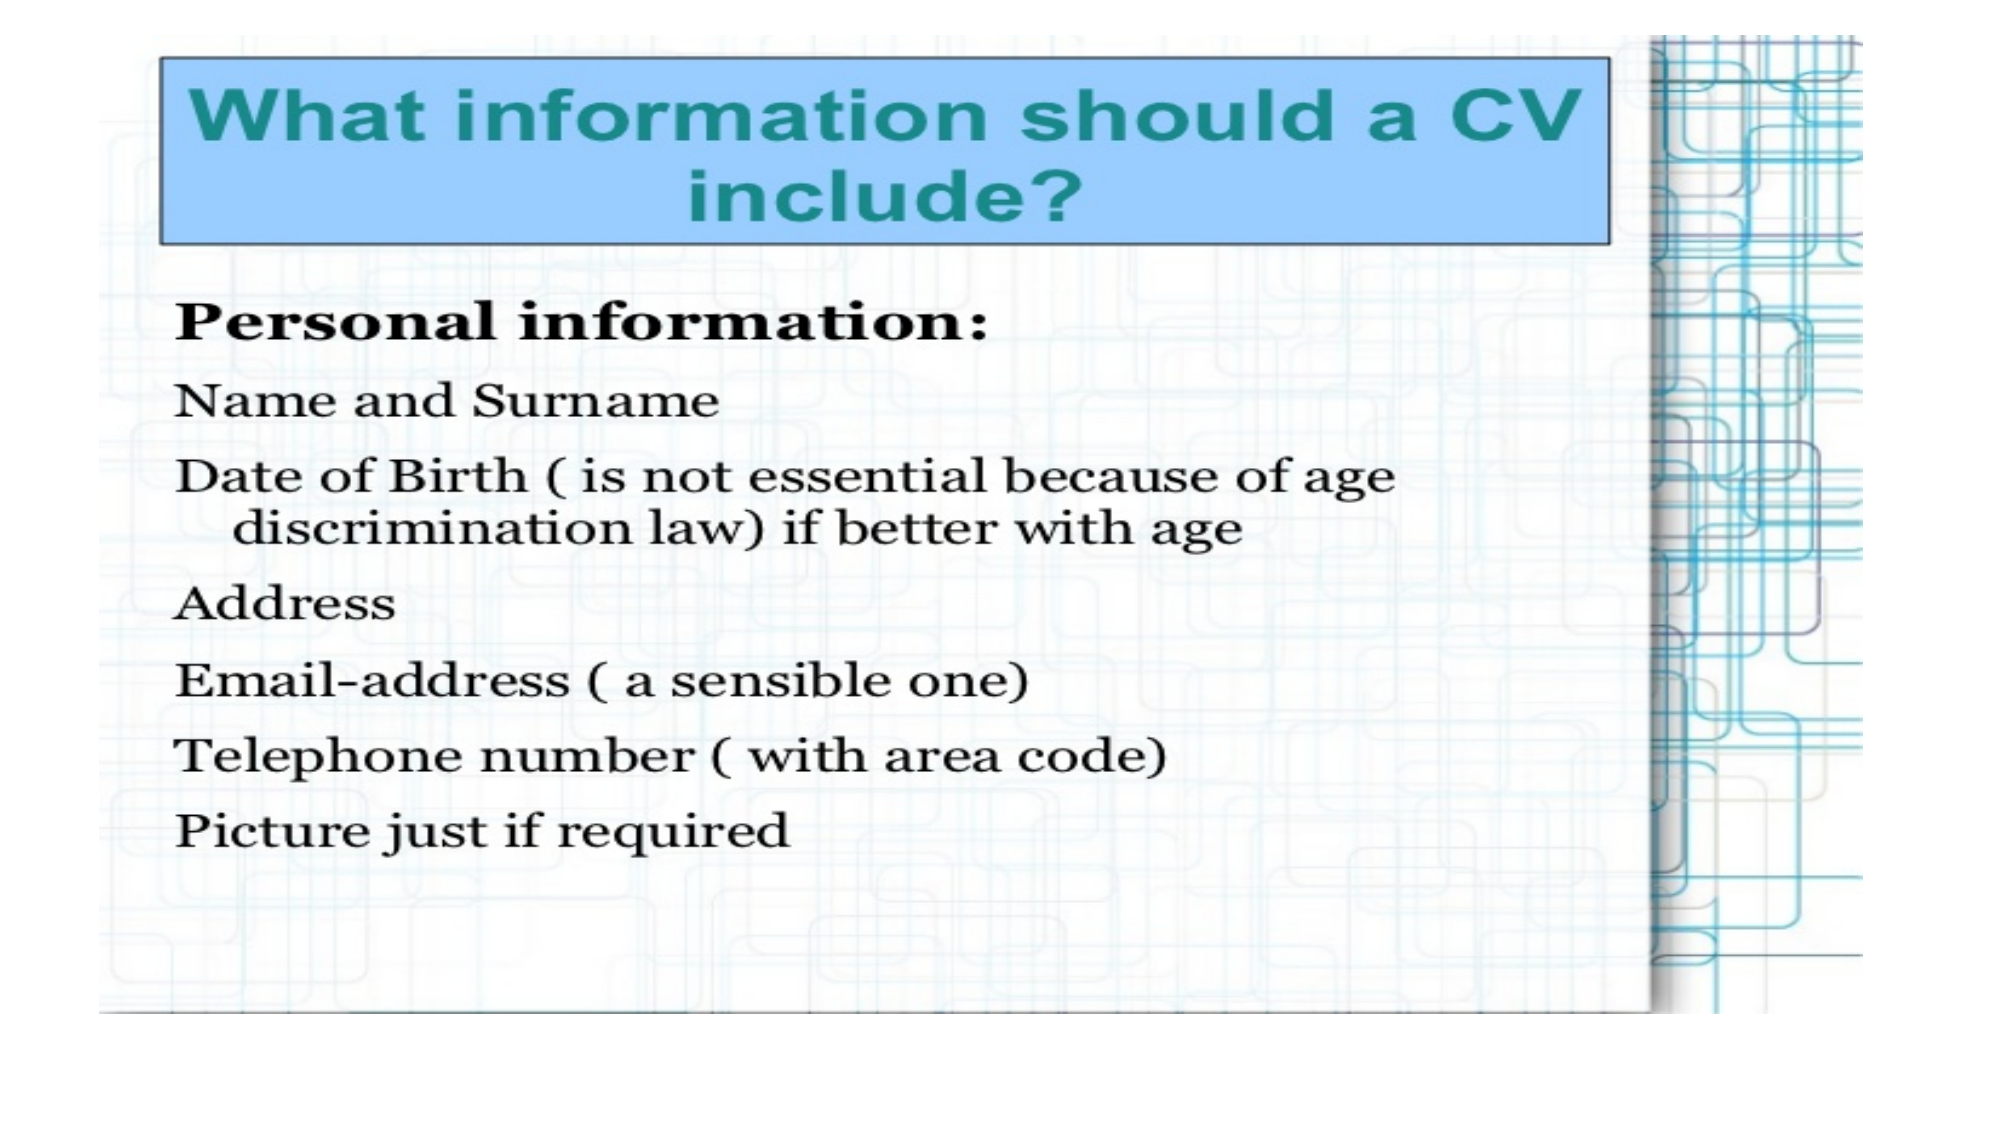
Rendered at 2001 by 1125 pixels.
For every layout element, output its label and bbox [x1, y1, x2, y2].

list [99, 35, 1863, 1014]
